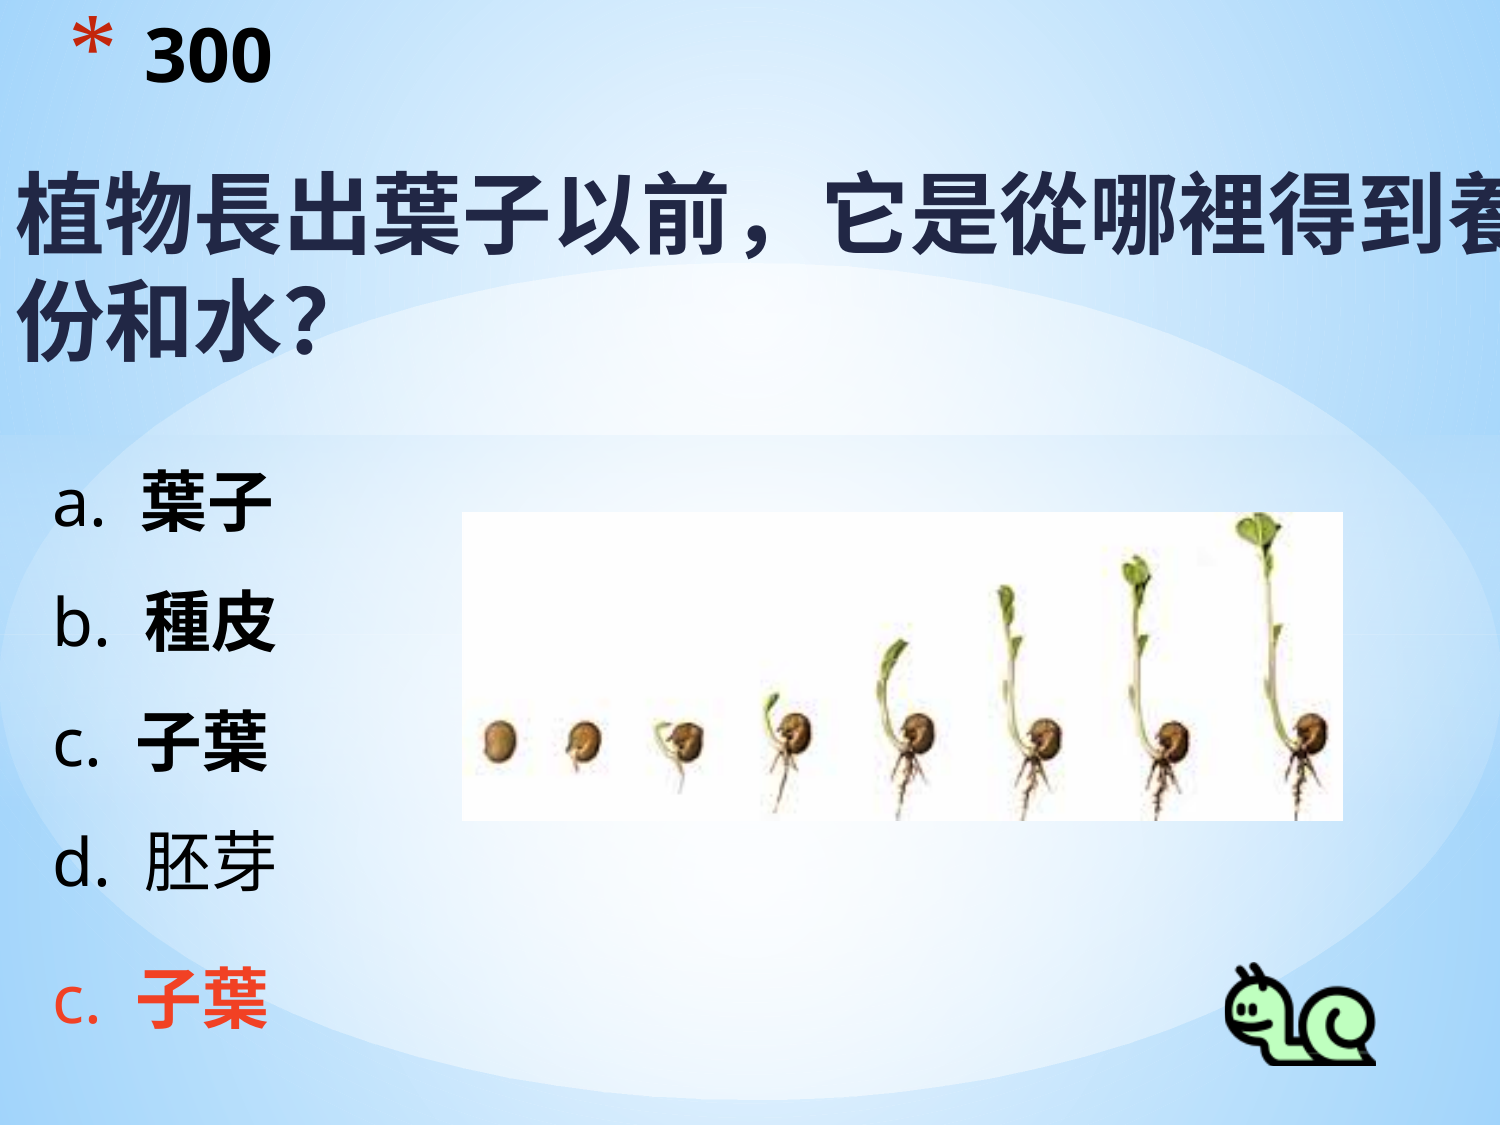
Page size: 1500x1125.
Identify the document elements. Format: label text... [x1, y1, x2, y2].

text_box a. 葉子 b. 種皮 c. 子葉 d. 胚芽 [37, 412, 500, 907]
picture [1224, 962, 1377, 1067]
title 300 [24, 0, 450, 138]
picture [462, 512, 1343, 821]
subtitle 植物長出葉子以前，它是從哪裡得到養份和水？ [0, 149, 1500, 513]
text_box c. 子葉 [37, 949, 400, 1125]
